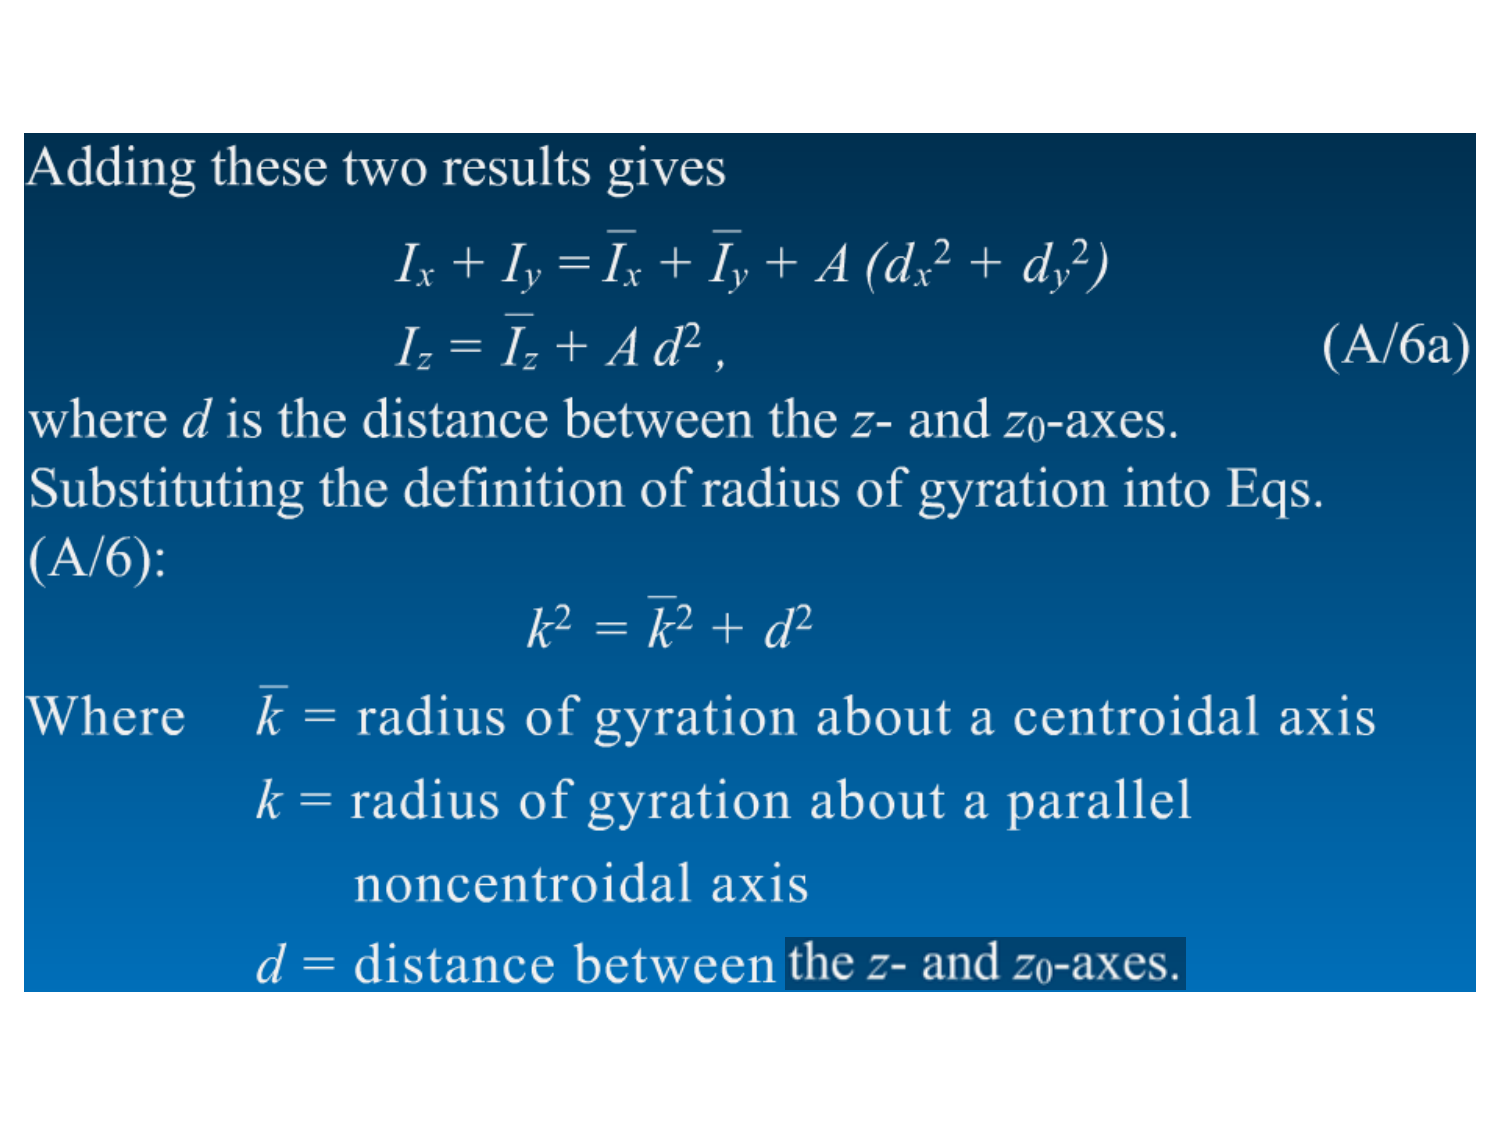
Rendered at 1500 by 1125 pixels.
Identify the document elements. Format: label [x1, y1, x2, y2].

picture [23, 133, 1476, 992]
